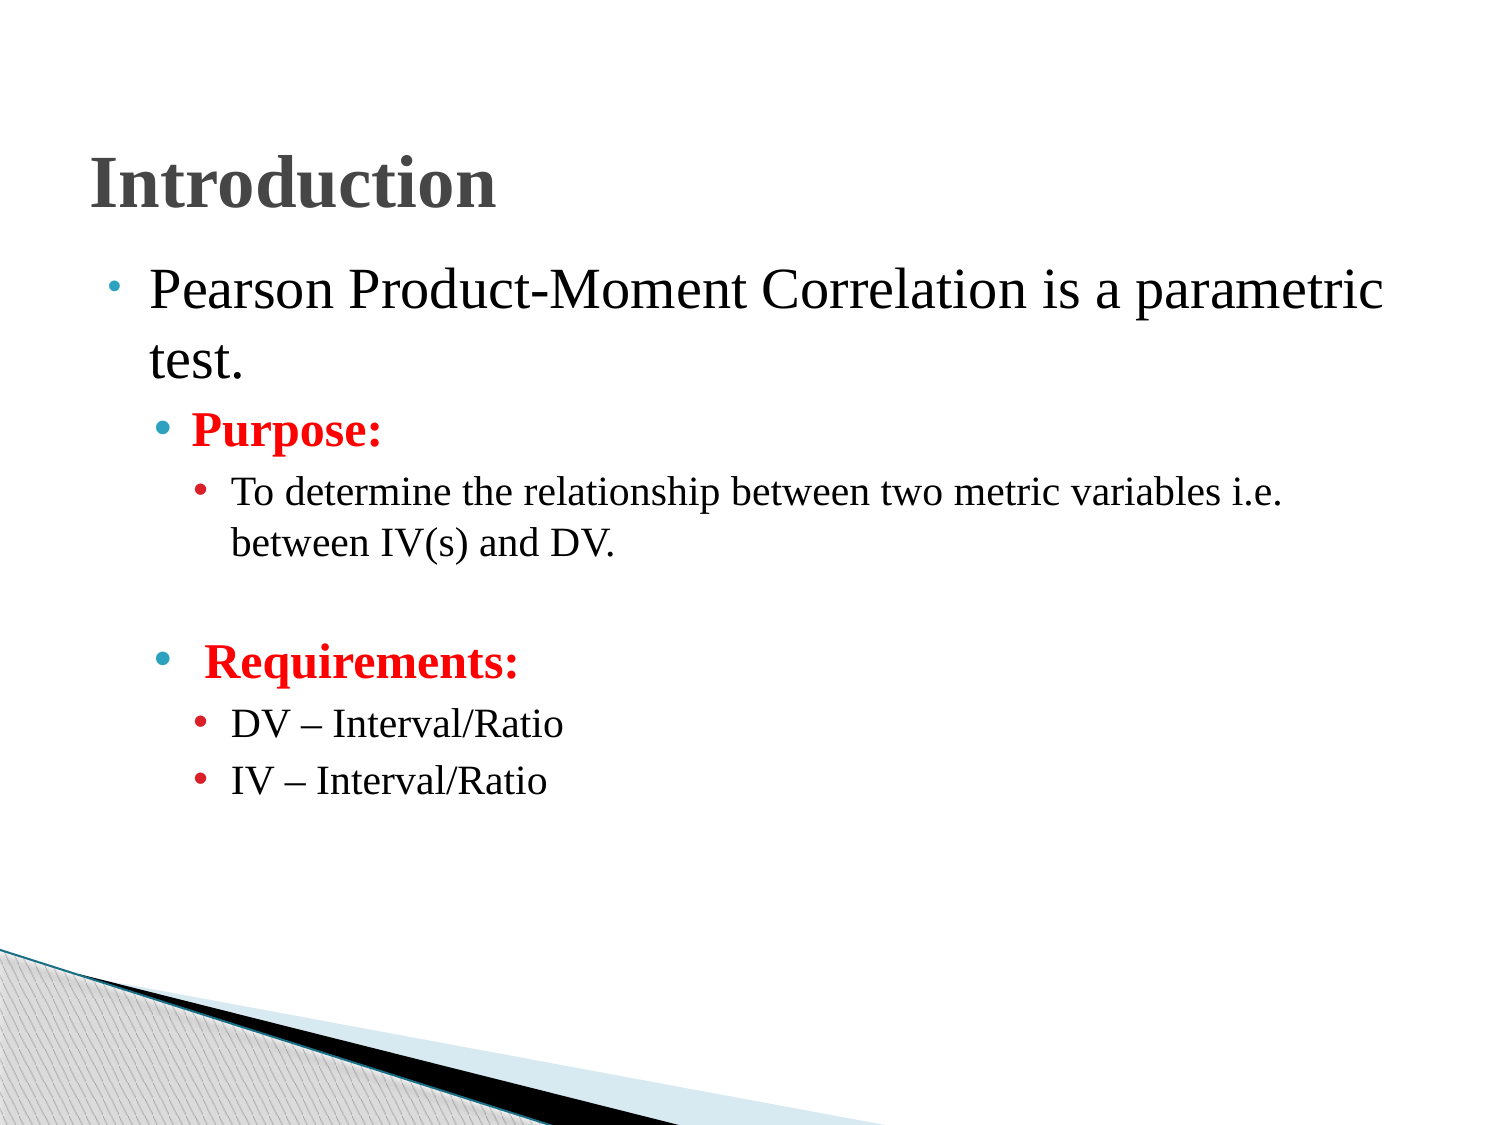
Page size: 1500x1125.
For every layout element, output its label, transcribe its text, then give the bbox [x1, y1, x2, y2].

list Pearson Product-Moment Correlation is a parametric test. Purpose: To determine the relationship between two metric variables i.e. between IV(s) and DV. Requirements: DV – Interval/Ratio IV – Interval/Ratio [75, 243, 1425, 986]
title Introduction [75, 125, 1425, 233]
